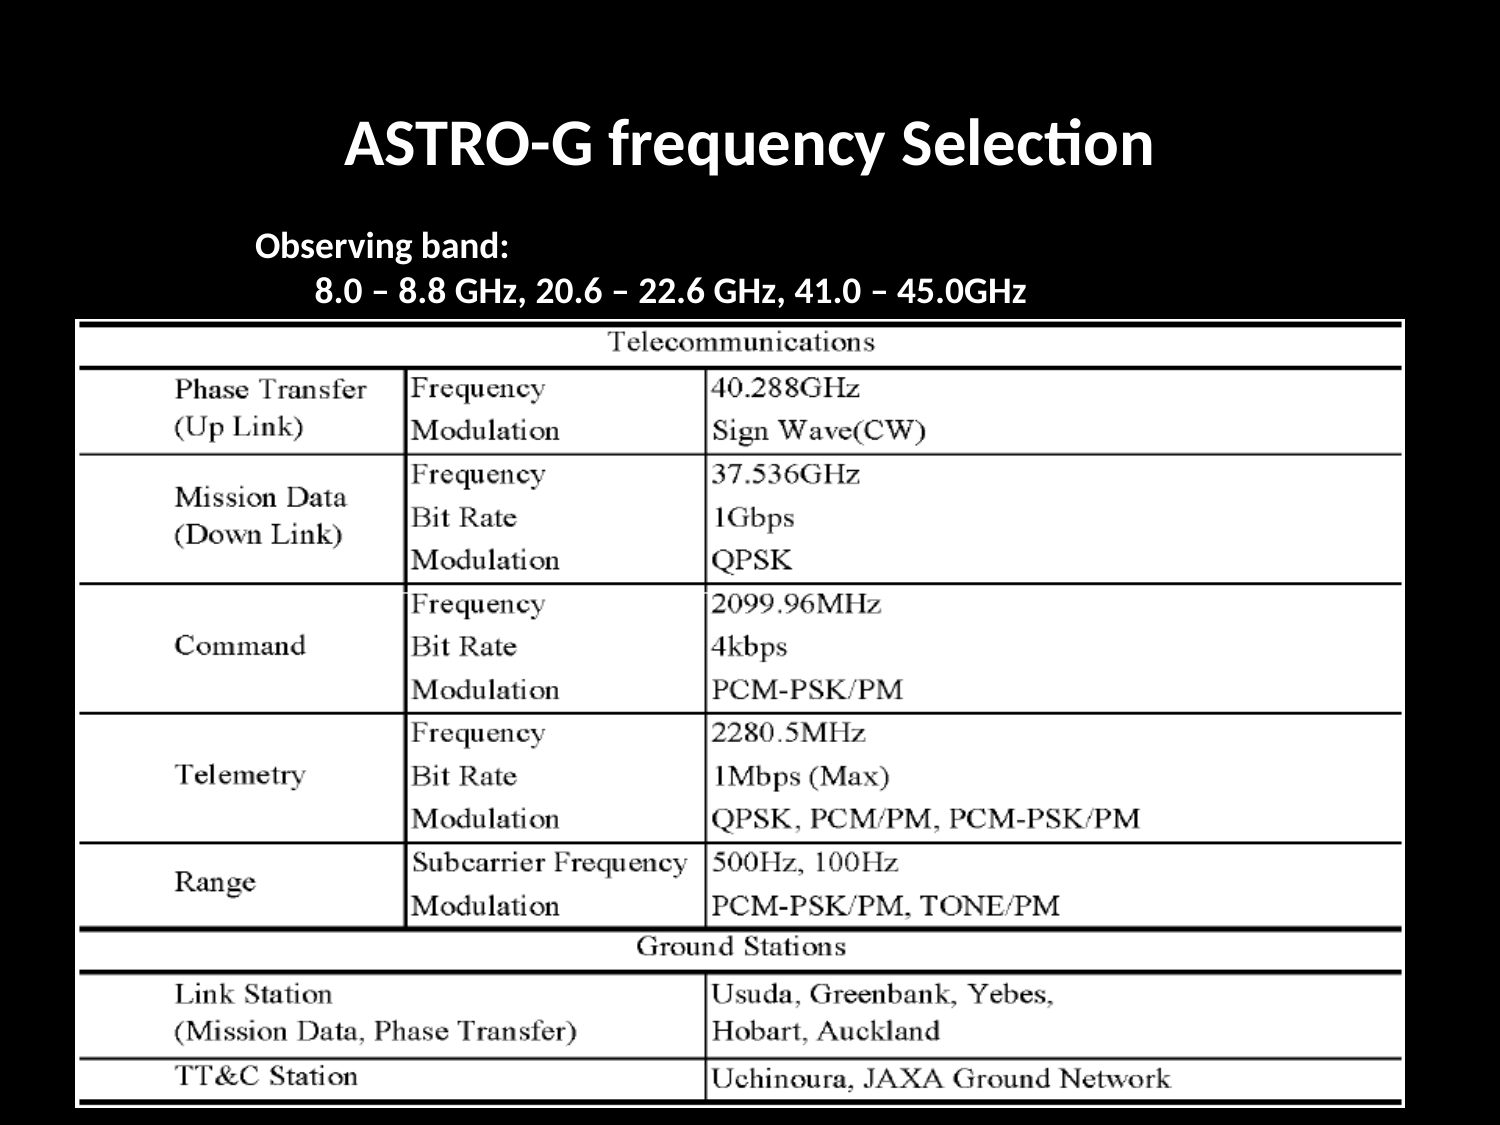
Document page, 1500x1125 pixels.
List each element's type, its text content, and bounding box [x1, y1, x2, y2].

title ASTRO-G frequency Selection [75, 45, 1425, 233]
text_box Observing band: 8.0 – 8.8 GHz, 20.6 – 22.6 GHz, 41.0 – 45.0GHz [240, 213, 1240, 318]
picture [74, 319, 1405, 1108]
